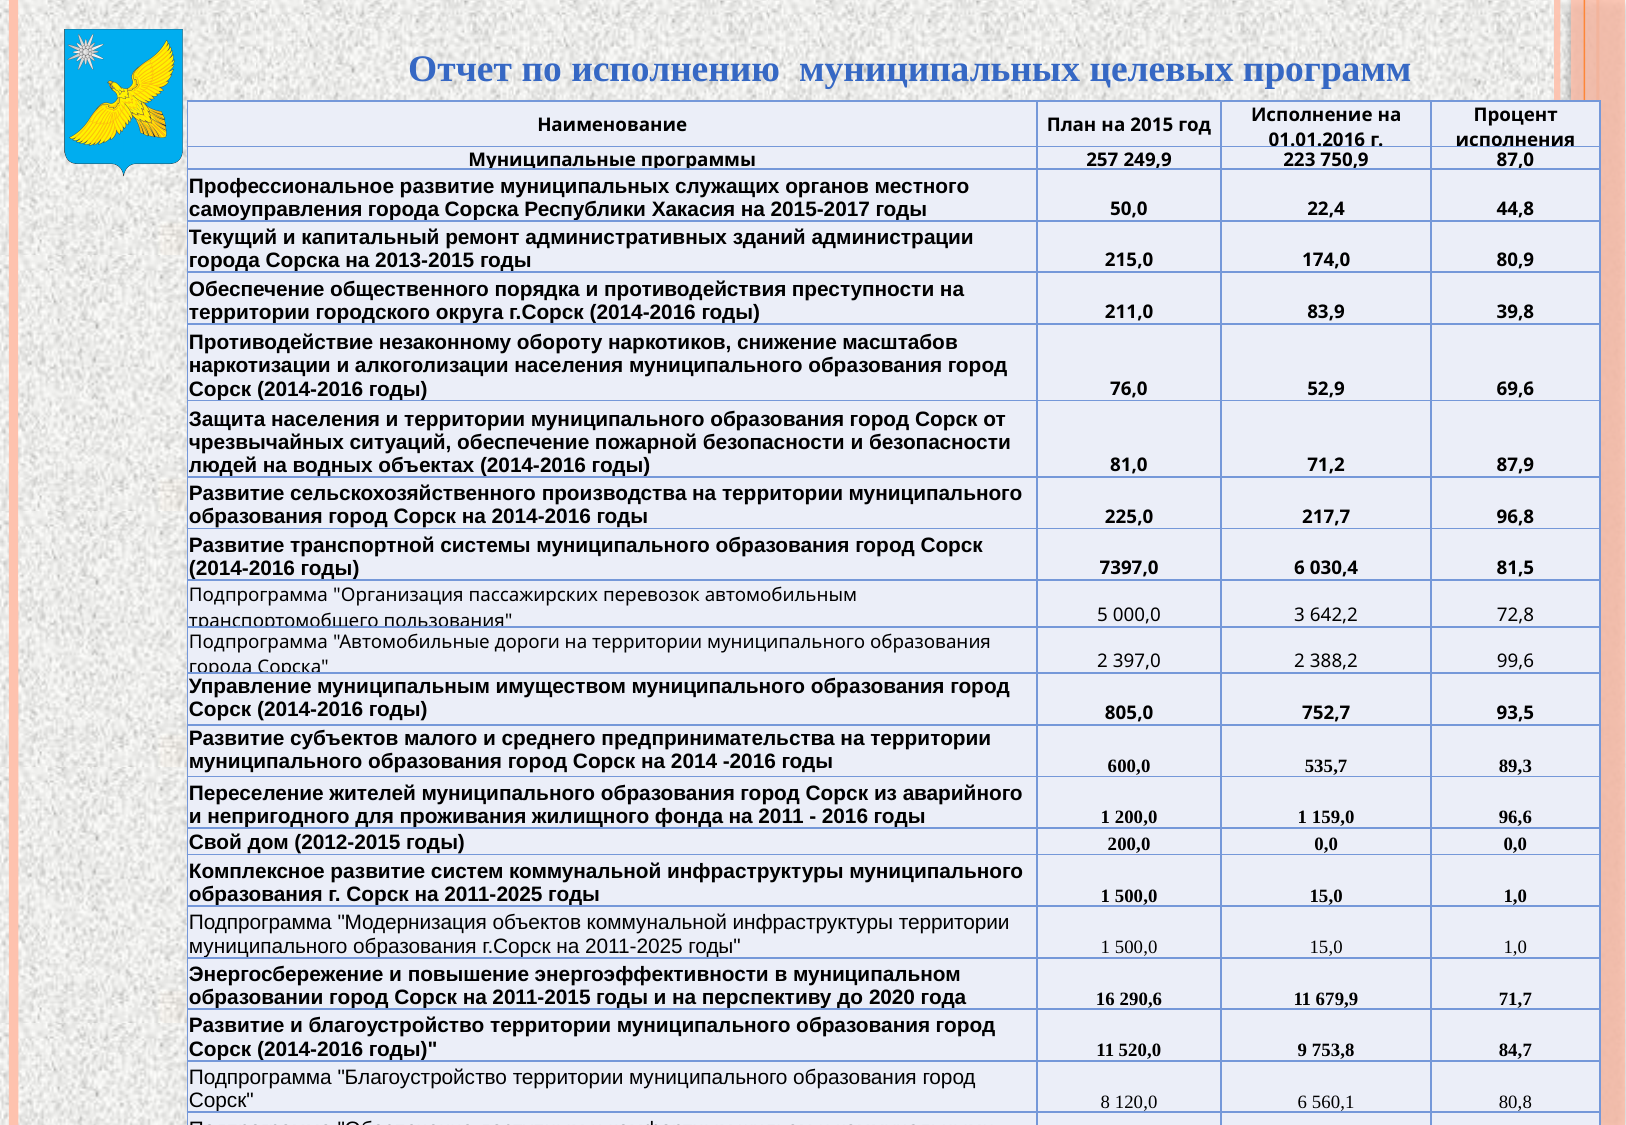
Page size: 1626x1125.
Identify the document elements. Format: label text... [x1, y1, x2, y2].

table_cell 87,9 [1432, 401, 1599, 476]
table_cell 16 290,6 [1038, 959, 1220, 1008]
table_cell 84,7 [1432, 1010, 1599, 1060]
table_cell Развитие транспортной системы муниципального образования город Сорск (2014-2016 годы) [188, 529, 1036, 579]
table_cell 225,0 [1038, 478, 1220, 528]
table_cell 83,9 [1222, 273, 1430, 323]
text_box Отчет по исполнению муниципальных целевых программ [273, 36, 1548, 97]
table_cell 99,6 [1432, 628, 1599, 672]
table_cell 6 560,1 [1222, 1062, 1430, 1111]
table_cell 223 750,9 [1222, 147, 1430, 168]
table_cell 7397,0 [1038, 529, 1220, 579]
table_cell Защита населения и территории муниципального образования город Сорск от чрезвычайных ситуаций, обеспечение пожарной безопасности и безопасности людей на водных объектах (2014-2016 годы) [188, 401, 1036, 476]
picture [0, 0, 8, 1125]
table_cell Подпрограмма "Обеспечение доступным и комфортным жильем и коммунальными услугами населения" [188, 1113, 1036, 1125]
table_cell 1 500,0 [1038, 907, 1220, 957]
table_cell 50,0 [1038, 170, 1220, 220]
table_cell Комплексное развитие систем коммунальной инфраструктуры муниципального образования г. Сорск на 2011-2025 годы [188, 855, 1036, 905]
table_cell 1 200,0 [1038, 777, 1220, 827]
table_cell 1,0 [1432, 855, 1599, 905]
table_cell Управление муниципальным имуществом муниципального образования город Сорск (2014-2016 годы) [188, 674, 1036, 724]
table_cell 71,2 [1222, 401, 1430, 476]
table_cell 1,0 [1432, 907, 1599, 957]
table_cell 71,7 [1432, 959, 1599, 1008]
table_cell 89,3 [1432, 726, 1599, 776]
table_cell Переселение жителей муниципального образования город Сорск из аварийного и непригодного для проживания жилищного фонда на 2011 - 2016 годы [188, 777, 1036, 827]
table_cell 11 520,0 [1038, 1010, 1220, 1060]
table_cell 174,0 [1222, 222, 1430, 271]
table_cell 1 159,0 [1222, 777, 1430, 827]
table_cell 211,0 [1038, 273, 1220, 323]
table_cell Текущий и капитальный ремонт административных зданий администрации города Сорска на 2013-2015 годы [188, 222, 1036, 271]
table_cell 215,0 [1038, 222, 1220, 271]
table_cell 5 000,0 [1038, 581, 1220, 626]
table_cell Муниципальные программы [189, 147, 1036, 168]
table_cell 1 500,0 [1038, 855, 1220, 905]
table_cell 11 679,9 [1222, 959, 1430, 1008]
table_cell 93,9 [1432, 1113, 1599, 1125]
table_cell 3 193,7 [1222, 1113, 1430, 1125]
table_cell 87,0 [1432, 147, 1599, 168]
table_cell 72,8 [1432, 581, 1599, 626]
picture [19, 0, 1554, 1125]
table_cell Подпрограмма "Организация пассажирских перевозок автомобильным транспортомобщего пользования" [188, 581, 1036, 626]
table_cell 257 249,9 [1038, 147, 1220, 168]
table_cell Развитие и благоустройство территории муниципального образования город Сорск (2014-2016 годы)" [188, 1010, 1036, 1060]
table_cell 3 400,0 [1038, 1113, 1220, 1125]
table_cell Противодействие незаконному обороту наркотиков, снижение масштабов наркотизации и алкоголизации населения муниципального образования город Сорск (2014-2016 годы) [188, 325, 1036, 400]
table_cell 752,7 [1222, 674, 1430, 724]
table_cell 15,0 [1222, 907, 1430, 957]
table_cell 0,0 [1432, 829, 1599, 854]
table_header Процент исполнения [1432, 102, 1599, 146]
table_cell Профессиональное развитие муниципальных служащих органов местного самоуправления города Сорска Республики Хакасия на 2015-2017 годы [188, 170, 1036, 220]
table_cell 0,0 [1222, 829, 1430, 854]
table_header Исполнение на 01.01.2016 г. [1222, 102, 1430, 146]
table_cell 2 388,2 [1222, 628, 1430, 672]
table_cell 80,8 [1432, 1062, 1599, 1111]
table_header План на 2015 год [1038, 102, 1220, 146]
table_cell 2 397,0 [1038, 628, 1220, 672]
table_cell 52,9 [1222, 325, 1430, 400]
table_cell 15,0 [1222, 855, 1430, 905]
picture [1561, 0, 1570, 100]
table_cell Развитие субъектов малого и среднего предпринимательства на территории муниципального образования город Сорск на 2014 -2016 годы [188, 726, 1036, 776]
table_cell 3 642,2 [1222, 581, 1430, 626]
table_cell 44,8 [1432, 170, 1599, 220]
table_cell 69,6 [1432, 325, 1599, 400]
table_cell Подпрограмма "Автомобильные дороги на территории муниципального образования города Сорска" [188, 628, 1036, 672]
table_cell 22,4 [1222, 170, 1430, 220]
table_cell 93,5 [1432, 674, 1599, 724]
table_cell Подпрограмма "Благоустройство территории муниципального образования город Сорск" [188, 1062, 1036, 1111]
table_cell 6 030,4 [1222, 529, 1430, 579]
table_cell Обеспечение общественного порядка и противодействия преступности на территории городского округа г.Сорск (2014-2016 годы) [188, 273, 1036, 323]
table_header Наименование [189, 102, 1036, 146]
table_cell 9 753,8 [1222, 1010, 1430, 1060]
table_cell 217,7 [1222, 478, 1430, 528]
table_cell 96,6 [1432, 777, 1599, 827]
table_cell 76,0 [1038, 325, 1220, 400]
table_cell 96,8 [1432, 478, 1599, 528]
table_cell 80,9 [1432, 222, 1599, 271]
table_cell Подпрограмма "Модернизация объектов коммунальной инфраструктуры территории муниципального образования г.Сорск на 2011-2025 годы" [188, 907, 1036, 957]
table_cell 805,0 [1038, 674, 1220, 724]
table_cell 600,0 [1038, 726, 1220, 776]
table_cell Развитие сельскохозяйственного производства на территории муниципального образования город Сорск на 2014-2016 годы [188, 478, 1036, 528]
table_cell 200,0 [1038, 829, 1220, 854]
table_cell 8 120,0 [1038, 1062, 1220, 1111]
table_cell Энергосбережение и повышение энергоэффективности в муниципальном образовании город Сорск на 2011-2015 годы и на перспективу до 2020 года [188, 959, 1036, 1008]
table_cell 81,0 [1038, 401, 1220, 476]
table_cell 535,7 [1222, 726, 1430, 776]
table_cell Свой дом (2012-2015 годы) [188, 829, 1036, 854]
table_cell 39,8 [1432, 273, 1599, 323]
table_cell 81,5 [1432, 529, 1599, 579]
